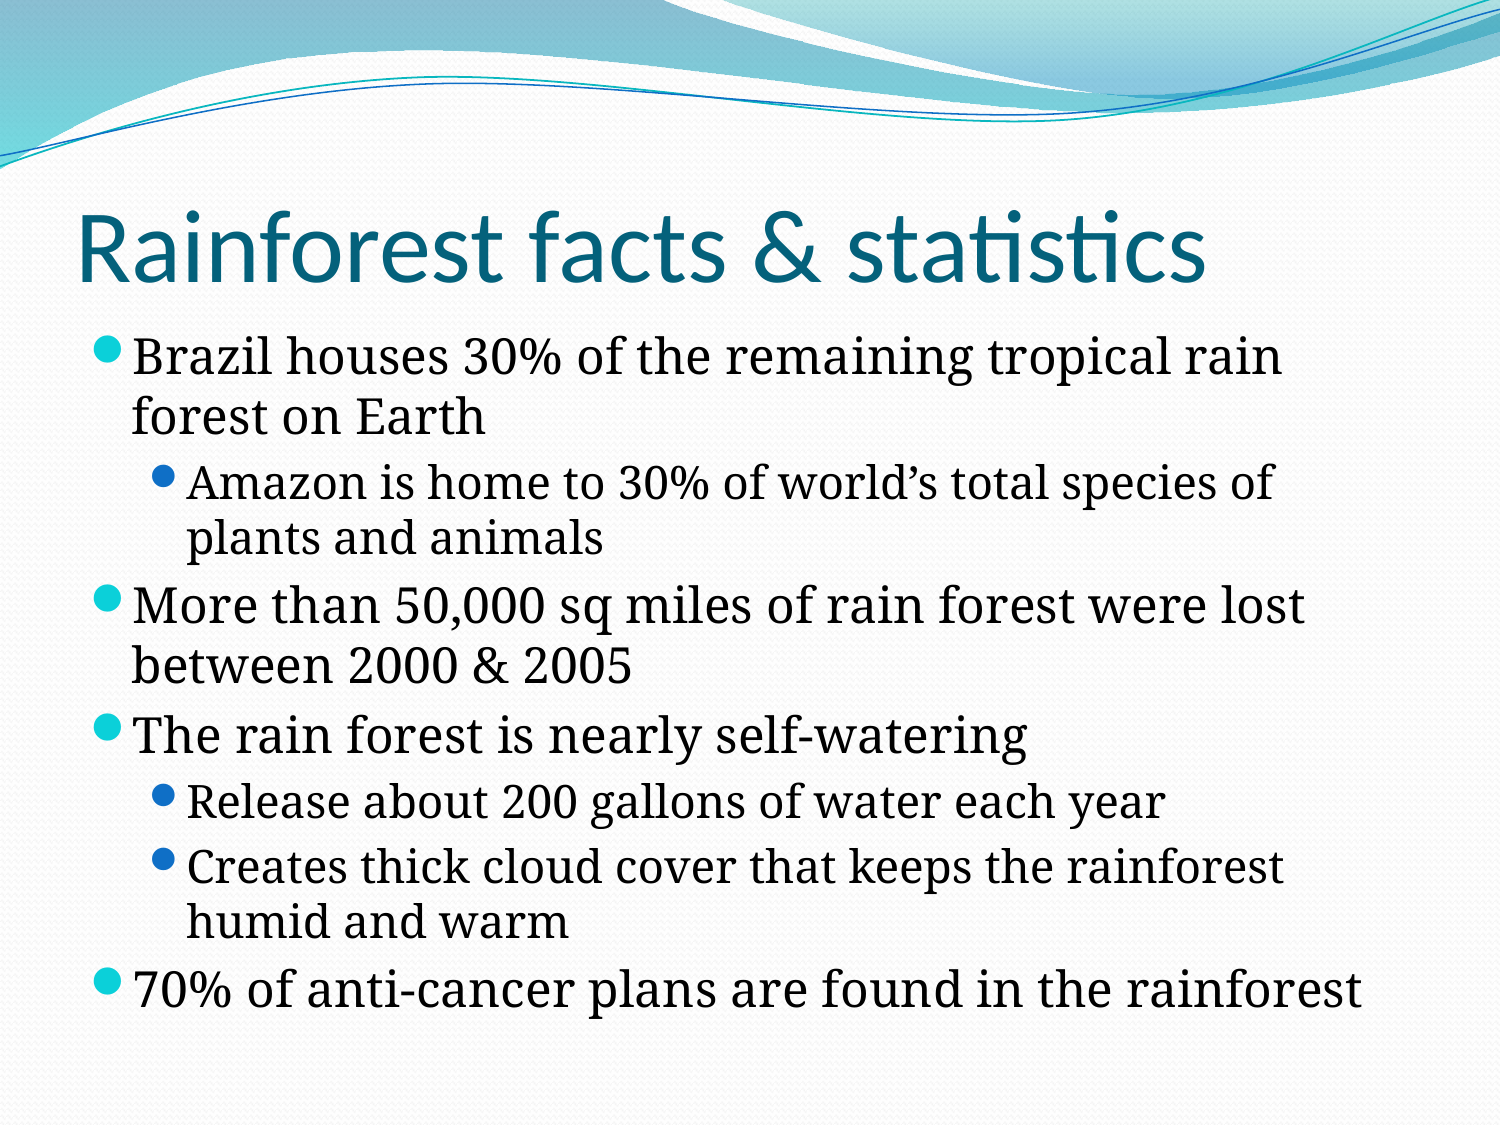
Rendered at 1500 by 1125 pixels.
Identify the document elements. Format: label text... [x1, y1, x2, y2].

title Rainforest facts & statistics [75, 115, 1425, 303]
list Brazil houses 30% of the remaining tropical rain forest on Earth Amazon is home to 30% of world’s total species of plants and animals More than 50,000 sq miles of rain forest were lost between 2000 & 2005 The rain forest is nearly self-watering Release about 200 gallons of water each year Creates thick cloud cover that keeps the rainforest humid and warm 70% of anti-cancer plans are found in the rainforest [75, 317, 1425, 1038]
